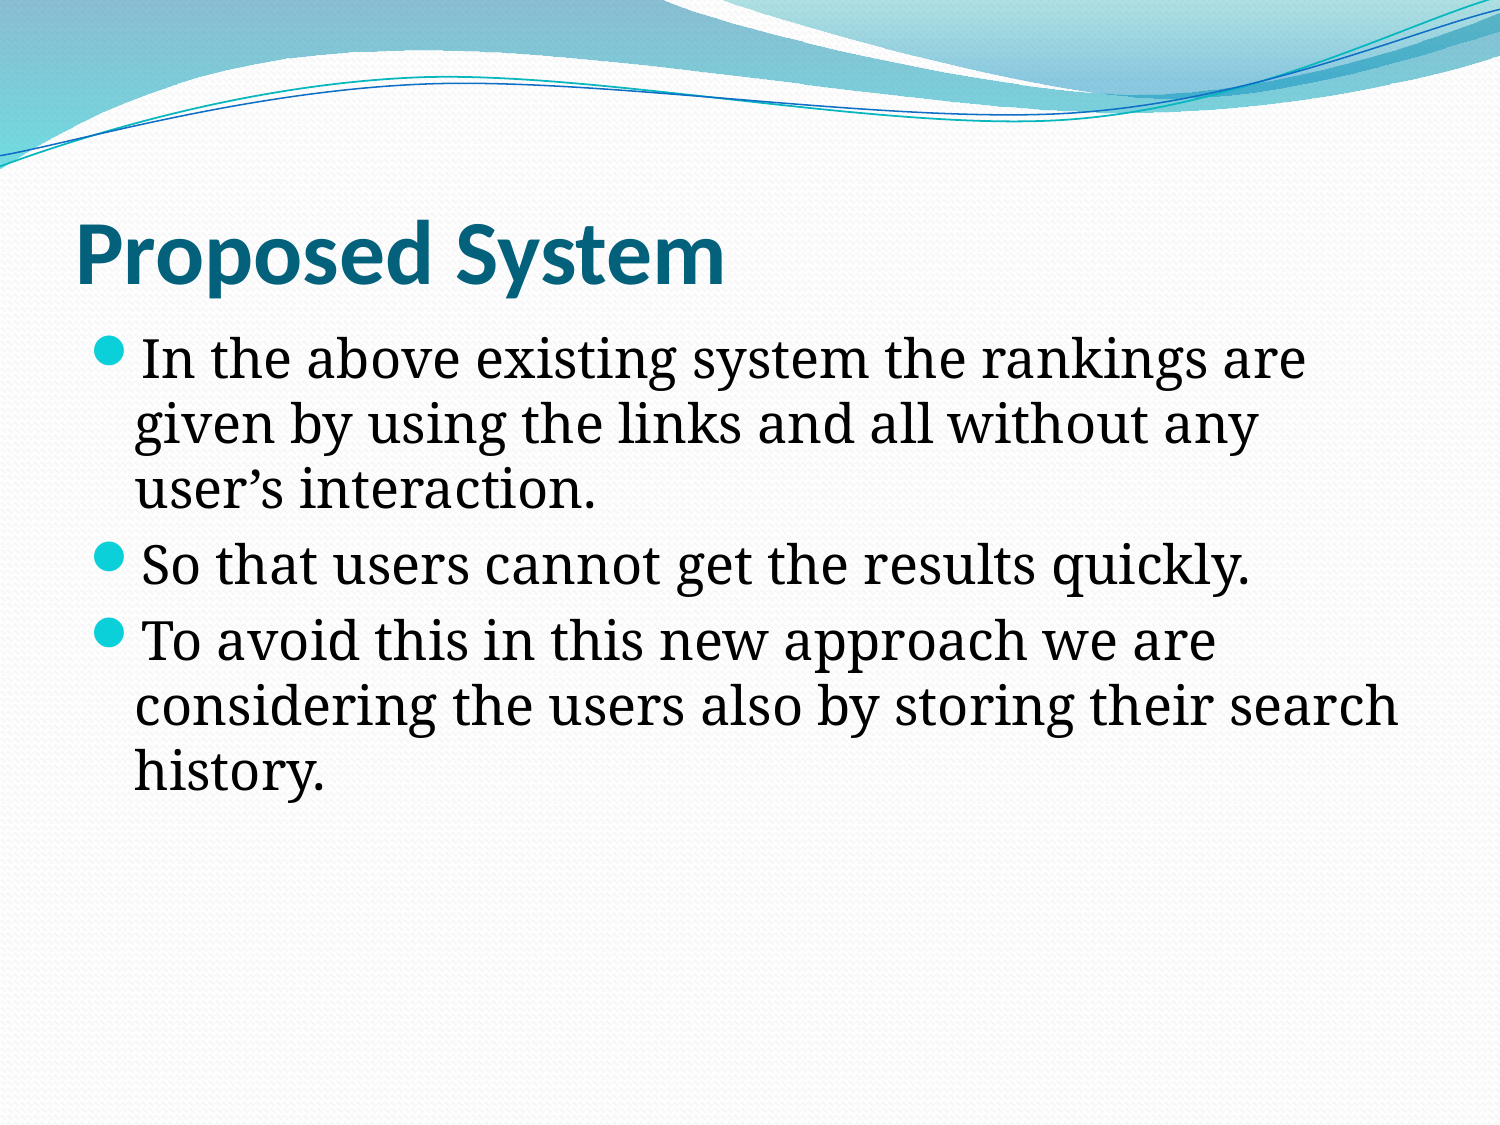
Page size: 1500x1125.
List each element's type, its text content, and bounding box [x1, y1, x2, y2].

list In the above existing system the rankings are given by using the links and all without any user’s interaction. So that users cannot get the results quickly. To avoid this in this new approach we are considering the users also by storing their search history. [75, 317, 1425, 1038]
title Proposed System [75, 115, 1425, 303]
